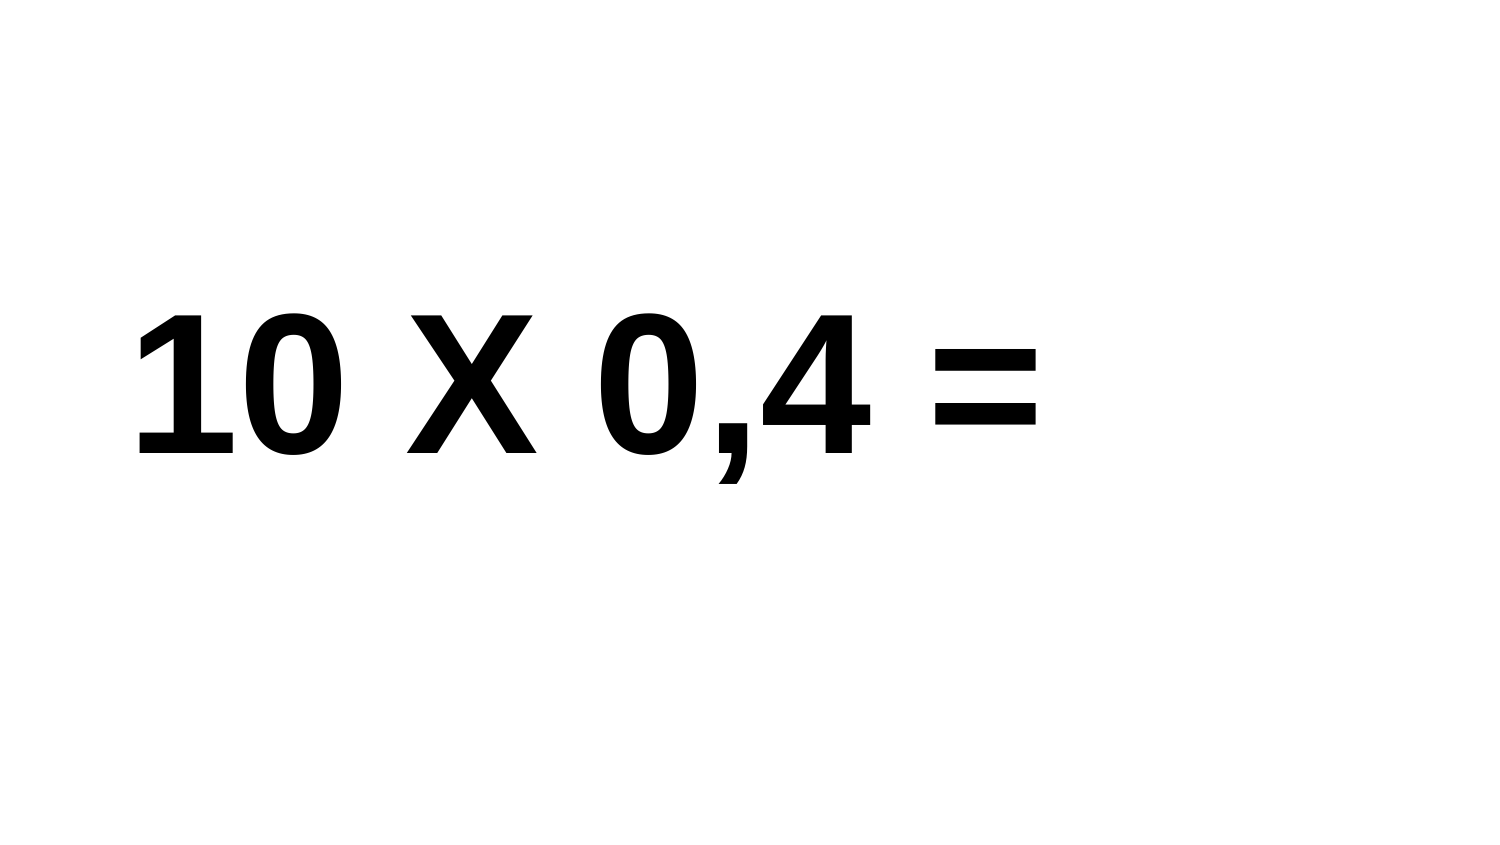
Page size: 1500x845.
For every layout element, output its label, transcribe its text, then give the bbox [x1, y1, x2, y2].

text_box 10 X 0,4 = [112, 318, 1388, 509]
